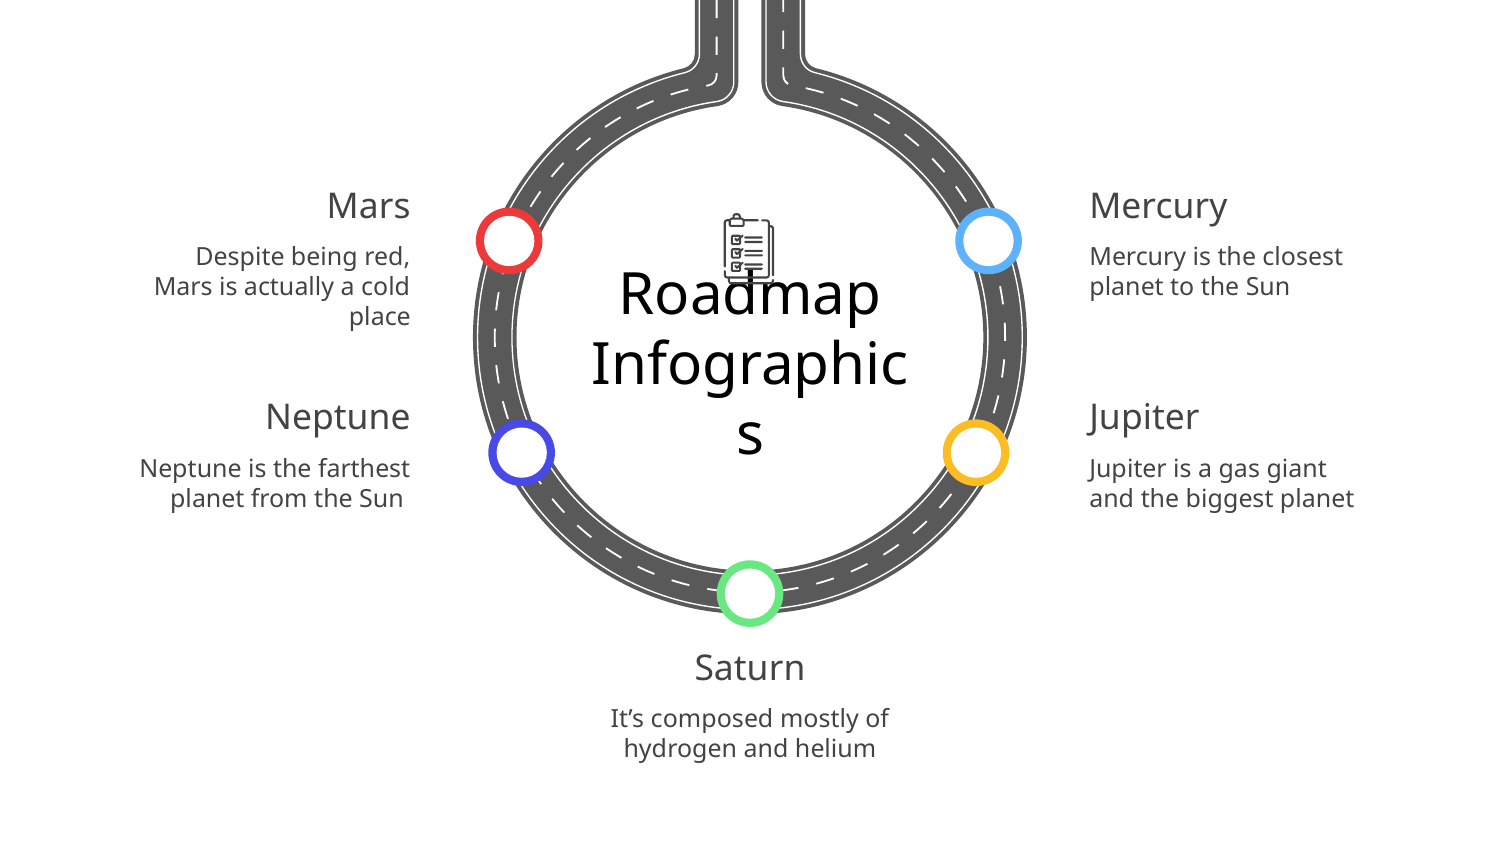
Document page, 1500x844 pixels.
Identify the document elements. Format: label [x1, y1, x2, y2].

text_box [955, 168, 1384, 314]
text_box [472, 0, 1028, 615]
text_box [595, 560, 905, 777]
text_box [116, 168, 543, 314]
text_box [723, 212, 775, 285]
text_box [942, 380, 1384, 526]
text_box [116, 380, 556, 526]
